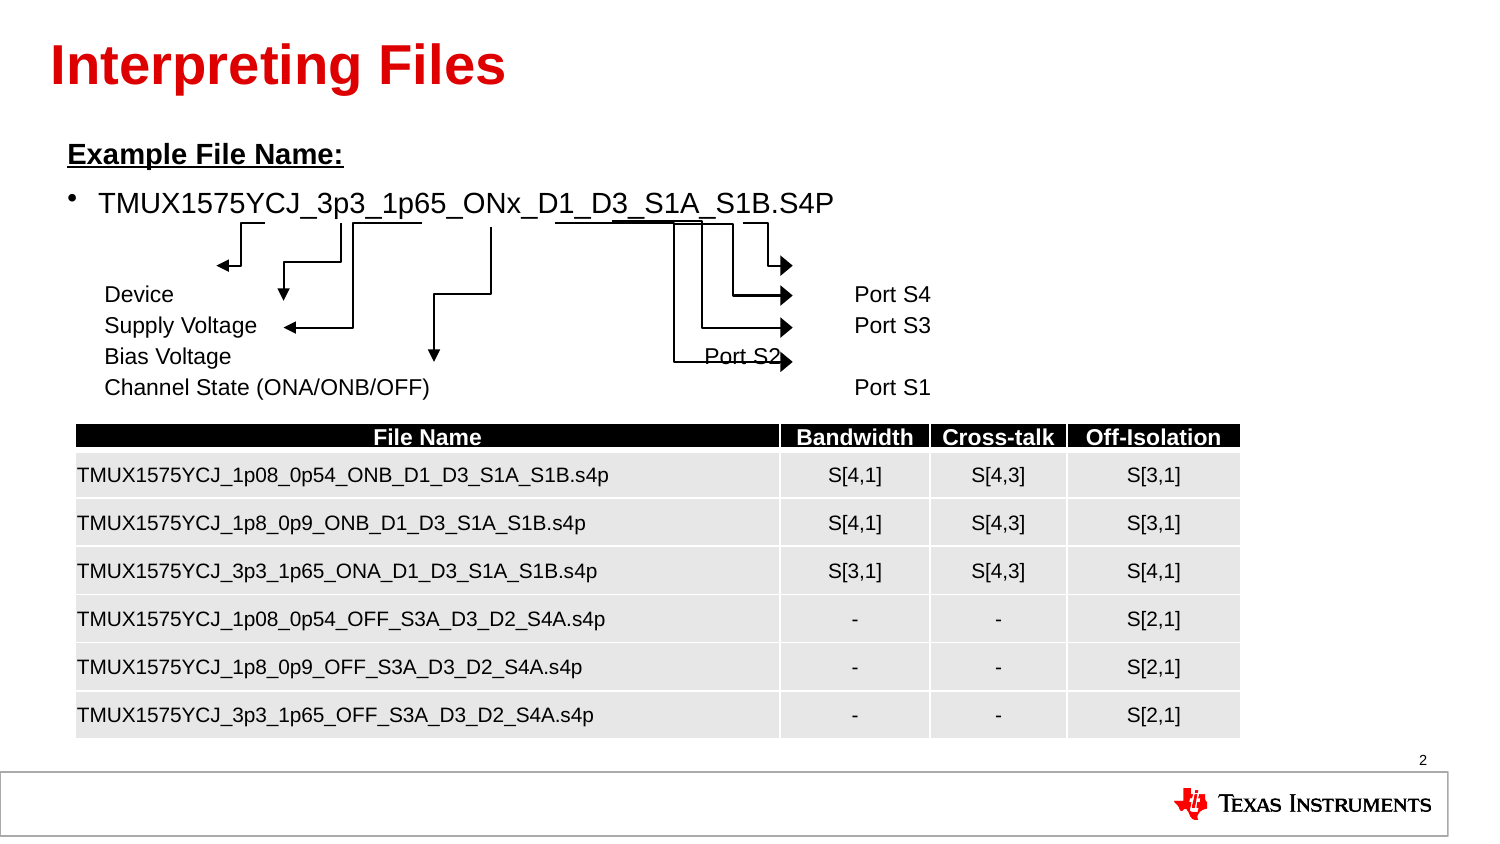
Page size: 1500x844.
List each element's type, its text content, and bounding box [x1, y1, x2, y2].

title Interpreting Files [37, 17, 1426, 119]
table_cell TMUX1575YCJ_1p08_0p54_OFF_S3A_D3_D2_S4A.s4p [76, 595, 779, 642]
table_cell - [931, 595, 1066, 642]
table_cell TMUX1575YCJ_3p3_1p65_OFF_S3A_D3_D2_S4A.s4p [76, 692, 779, 738]
table_header Cross-talk [931, 424, 1066, 447]
table_header Bandwidth [781, 424, 929, 447]
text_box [216, 222, 266, 266]
table_cell S[3,1] [1068, 453, 1240, 497]
table_cell S[2,1] [1068, 595, 1240, 642]
table_cell S[2,1] [1068, 643, 1240, 690]
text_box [743, 222, 793, 266]
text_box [611, 221, 793, 328]
table_cell S[4,1] [1068, 547, 1240, 594]
table_cell S[3,1] [1068, 499, 1240, 545]
table_cell - [781, 692, 929, 738]
picture [1174, 788, 1431, 820]
table_cell - [931, 692, 1066, 738]
table_header File Name [76, 424, 779, 447]
list Example File Name: TMUX1575YCJ_3p3_1p65_ONx_D1_D3_S1A_S1B.S4P Device Port S4 Supply Voltage Port S3 Bias Voltage Port S2 Channel State (ONA/ONB/OFF) Port S1 [54, 128, 1444, 420]
table_cell TMUX1575YCJ_1p08_0p54_ONB_D1_D3_S1A_S1B.s4p [76, 453, 779, 497]
table_cell S[4,1] [781, 453, 929, 497]
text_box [673, 224, 793, 296]
table_cell S[4,3] [931, 453, 1066, 497]
table_cell S[4,1] [781, 499, 929, 545]
table_cell TMUX1575YCJ_3p3_1p65_ONA_D1_D3_S1A_S1B.s4p [76, 547, 779, 594]
table_cell TMUX1575YCJ_1p8_0p9_OFF_S3A_D3_D2_S4A.s4p [76, 643, 779, 690]
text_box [554, 222, 793, 363]
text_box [283, 222, 423, 328]
table_cell TMUX1575YCJ_1p8_0p9_ONB_D1_D3_S1A_S1B.s4p [76, 499, 779, 545]
table_cell S[4,3] [931, 547, 1066, 594]
slide_number 2 [1089, 744, 1440, 770]
table_cell S[2,1] [1068, 692, 1240, 738]
table_cell S[3,1] [781, 547, 929, 594]
table_header Off-Isolation [1068, 424, 1240, 447]
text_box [273, 233, 278, 291]
table_cell S[4,3] [931, 499, 1066, 545]
table_cell - [931, 643, 1066, 690]
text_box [394, 265, 531, 324]
table_cell - [781, 643, 929, 690]
table_cell - [781, 595, 929, 642]
